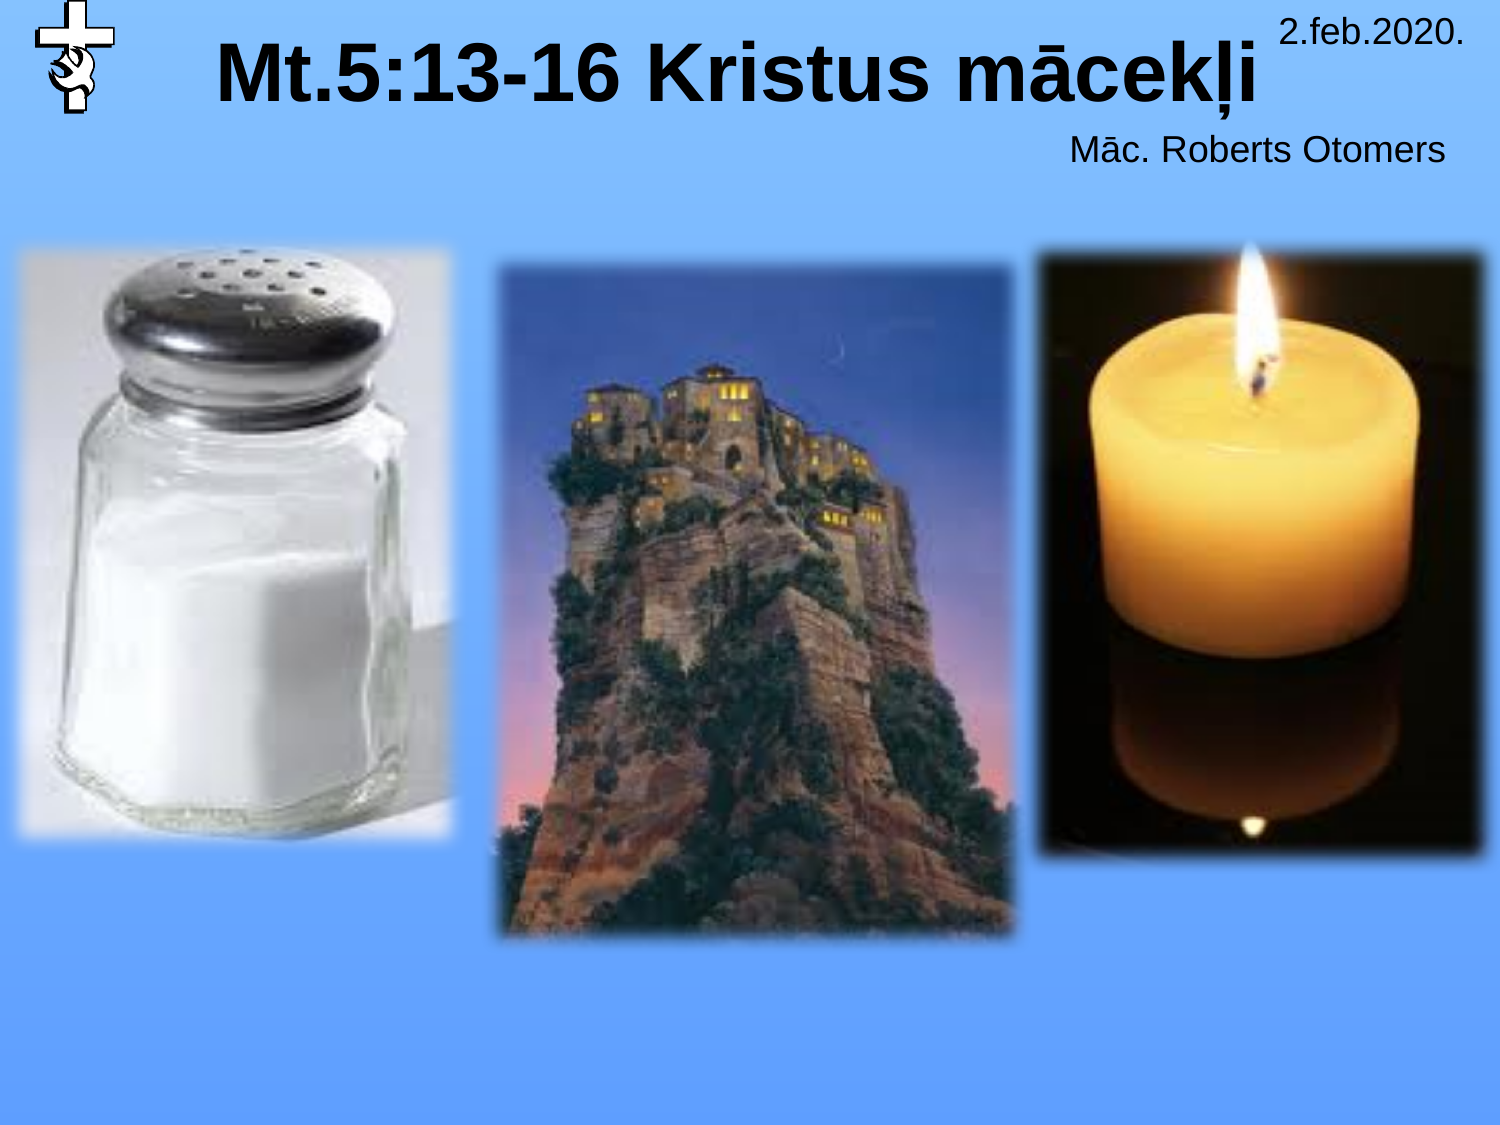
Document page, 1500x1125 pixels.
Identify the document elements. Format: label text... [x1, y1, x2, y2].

picture [0, 230, 469, 856]
picture [34, 0, 116, 114]
text_box Māc. Roberts Otomers [1054, 117, 1500, 177]
text_box 2.feb.2020. [1263, 0, 1500, 60]
picture [480, 234, 1500, 955]
title Mt.5:13-16 Kristus mācekļi [100, 0, 1377, 138]
